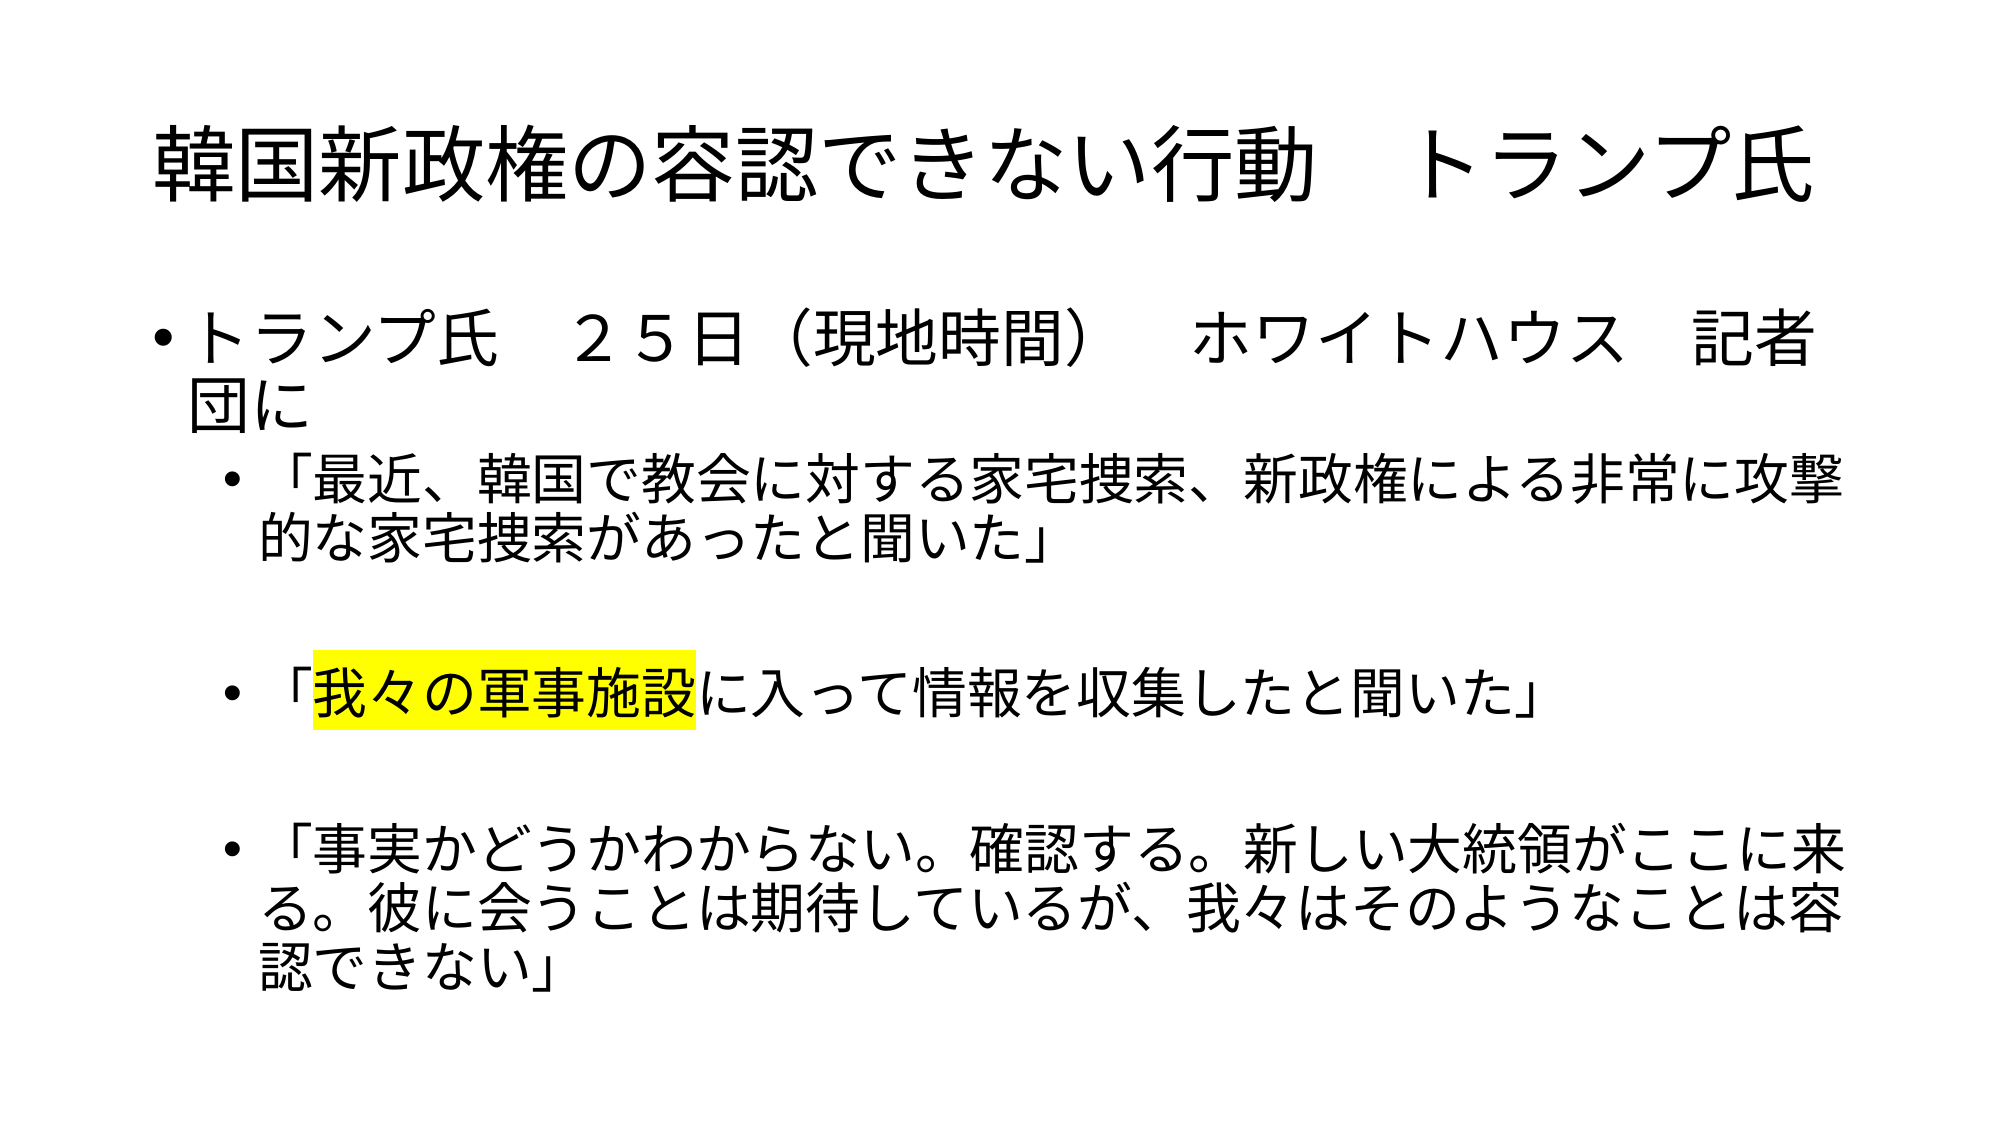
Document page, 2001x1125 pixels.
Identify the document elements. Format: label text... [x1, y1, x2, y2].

title 韓国新政権の容認できない行動 トランプ氏 [137, 59, 1863, 278]
list トランプ氏 ２５日（現地時間） ホワイトハウス 記者団に 「最近、韓国で教会に対する家宅捜索、新政権による非常に攻撃的な家宅捜索があったと聞いた」 「我々の軍事施設に入って情報を収集したと聞いた」 「事実かどうかわからない。確認する。新しい大統領がここに来る。彼に会うことは期待しているが、我々はそのようなことは容認できない」 [137, 299, 1863, 1014]
